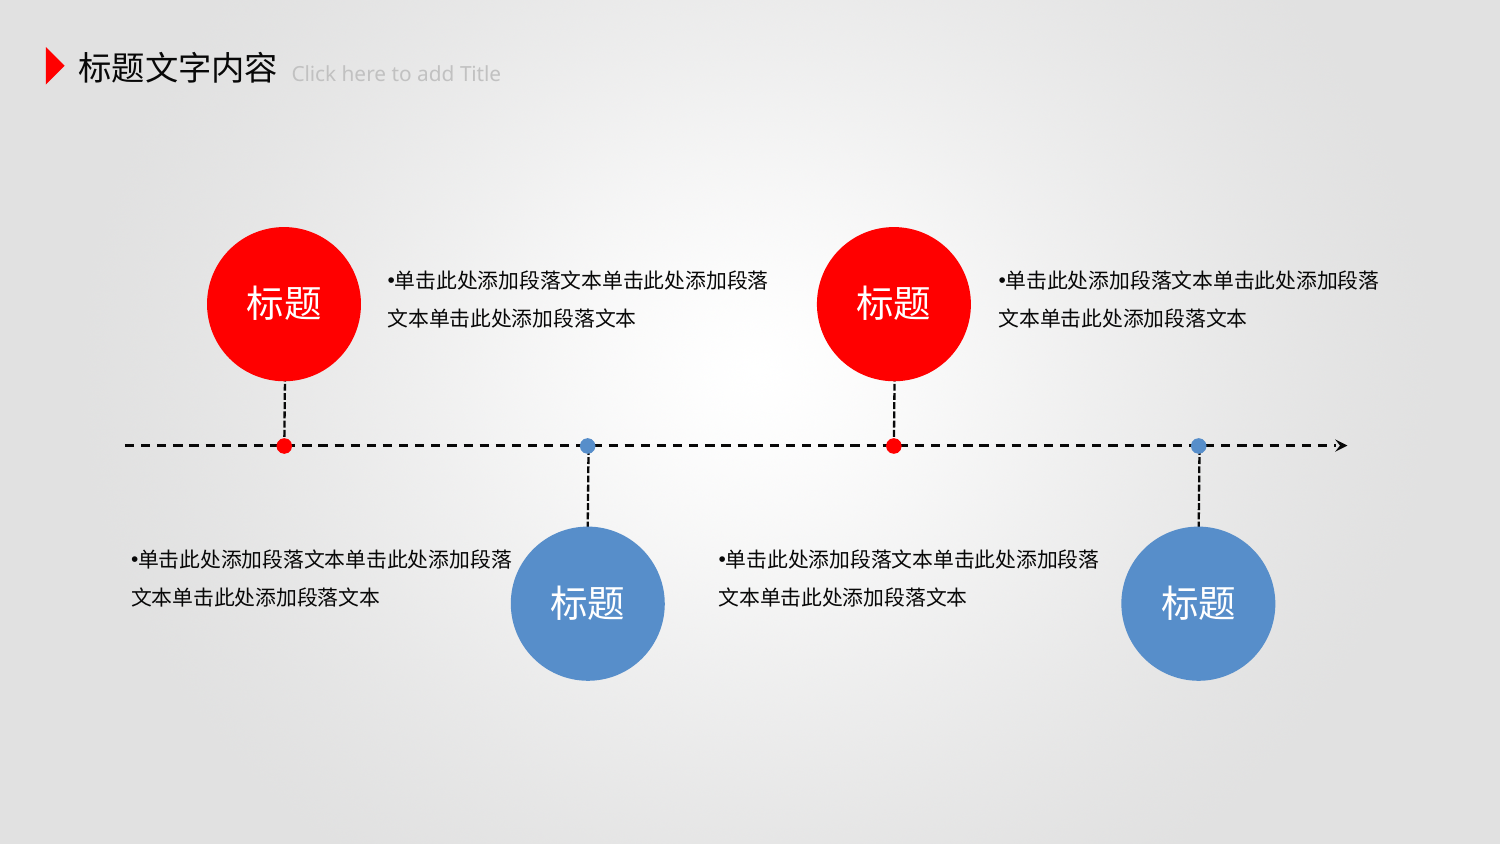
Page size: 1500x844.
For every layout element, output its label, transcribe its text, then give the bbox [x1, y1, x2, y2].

text_box 单击此处添加段落文本单击此处添加段落文本单击此处添加段落文本 [987, 249, 1399, 390]
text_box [510, 526, 665, 681]
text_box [206, 226, 362, 382]
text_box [1121, 526, 1276, 681]
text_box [45, 39, 523, 96]
text_box 单击此处添加段落文本单击此处添加段落文本单击此处添加段落文本 [707, 537, 1116, 668]
picture [0, 0, 1500, 844]
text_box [816, 226, 972, 382]
text_box 单击此处添加段落文本单击此处添加段落文本单击此处添加段落文本 [376, 249, 788, 358]
text_box 单击此处添加段落文本单击此处添加段落文本单击此处添加段落文本 [119, 530, 505, 668]
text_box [124, 360, 1348, 529]
